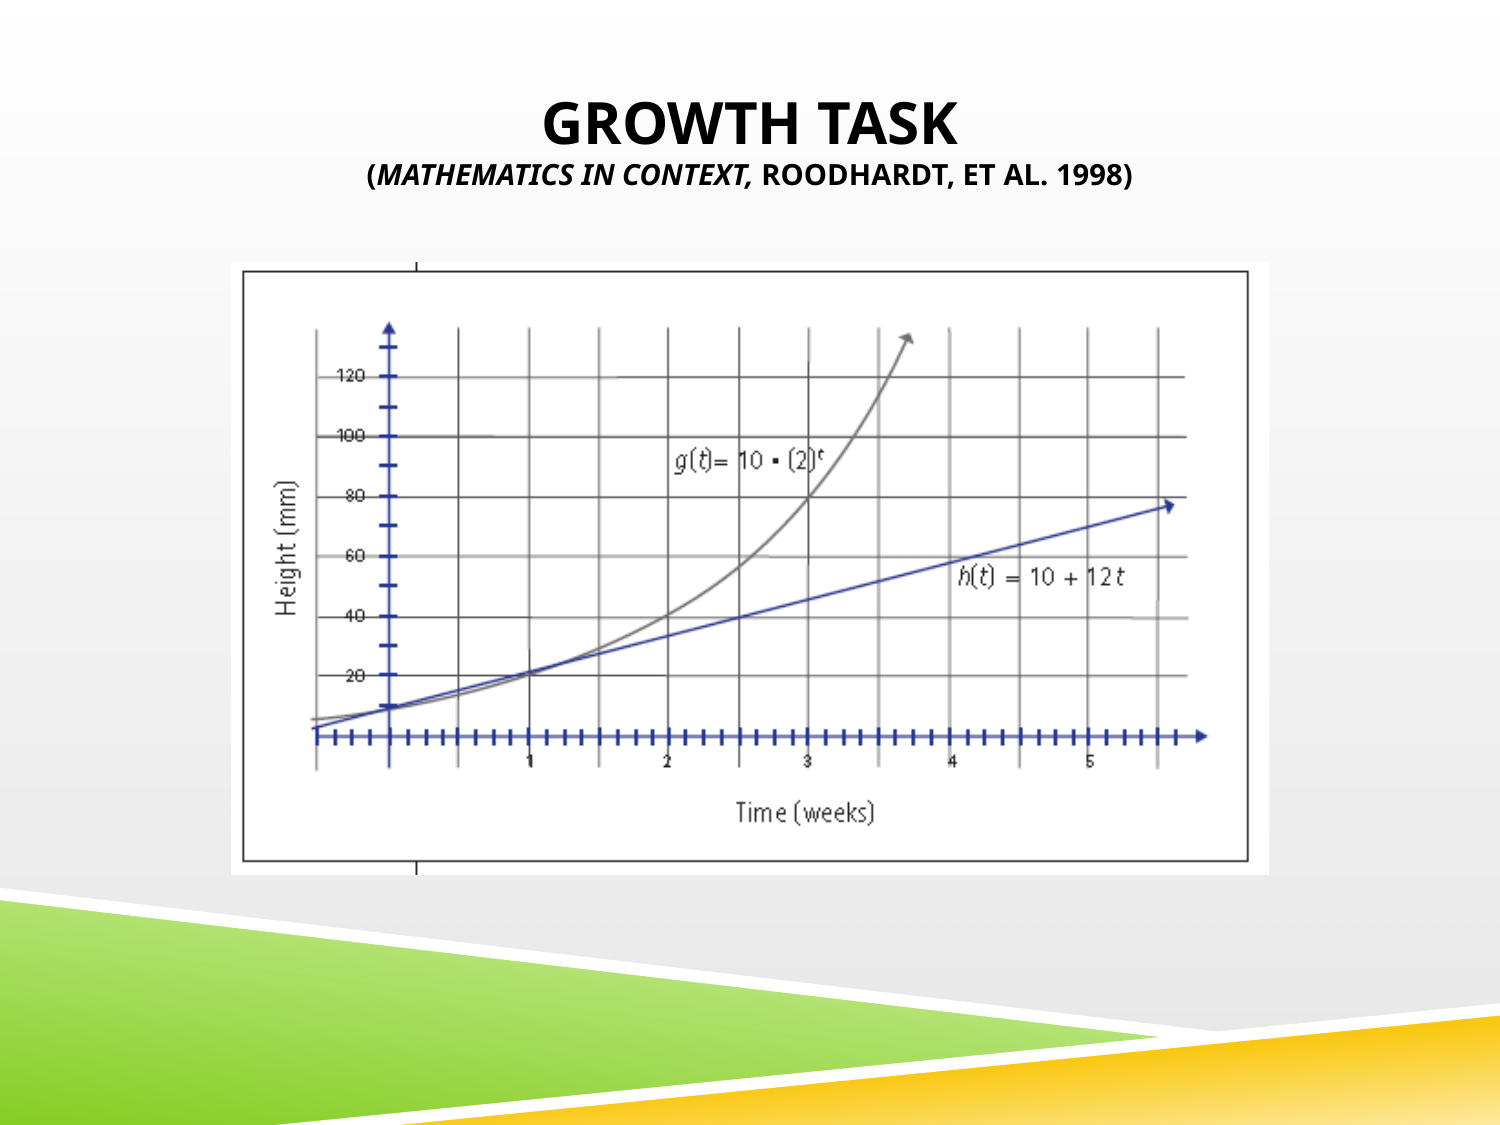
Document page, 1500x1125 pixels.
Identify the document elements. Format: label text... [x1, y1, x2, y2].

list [230, 262, 1270, 876]
title Growth Task (Mathematics in Context, Roodhardt, et al. 1998) [112, 45, 1388, 233]
